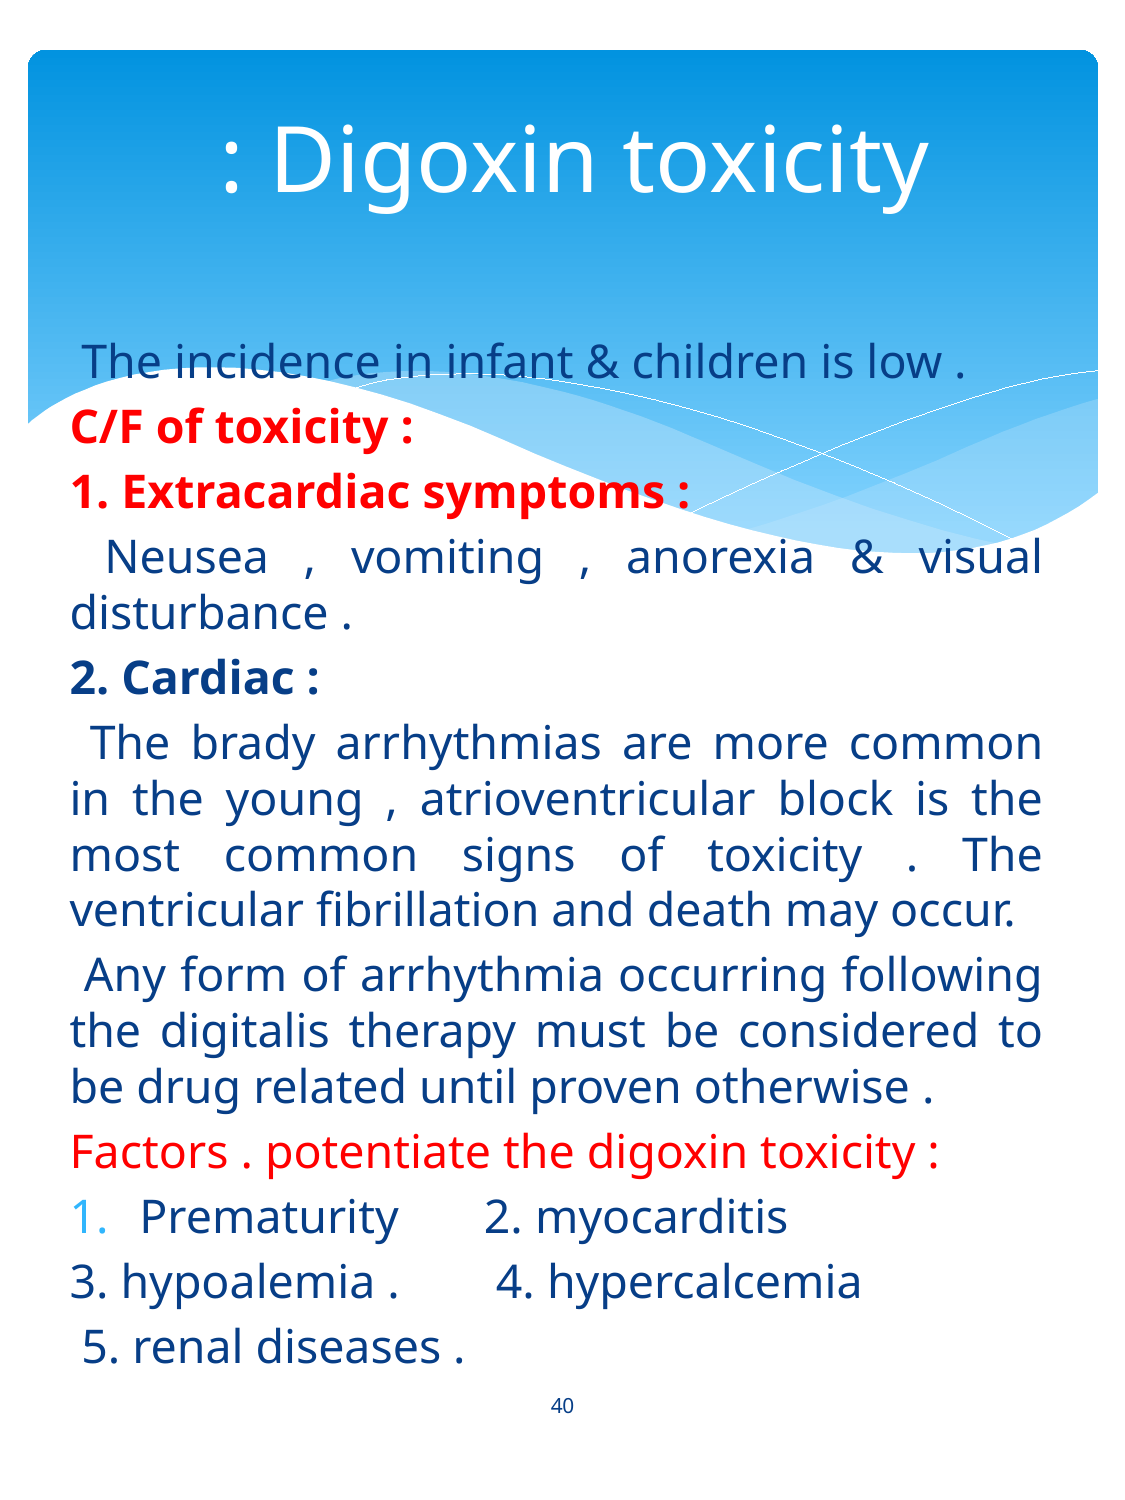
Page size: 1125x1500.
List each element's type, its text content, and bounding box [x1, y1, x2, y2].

slide_number 40 [491, 1367, 634, 1447]
list The incidence in infant & children is low . C/F of toxicity : 1. Extracardiac symptoms : Neusea , vomiting , anorexia & visual disturbance . 2. Cardiac : The brady arrhythmias are more common in the young , atrioventricular block is the most common signs of toxicity . The ventricular fibrillation and death may occur. Any form of arrhythmia occurring following the digitalis therapy must be considered to be drug related until proven otherwise . Factors . potentiate the digoxin toxicity : Prematurity 2. myocarditis 3. hypoalemia . 4. hypercalcemia 5. renal diseases . [54, 324, 1059, 1400]
title Digoxin toxicity : [56, 73, 1069, 348]
